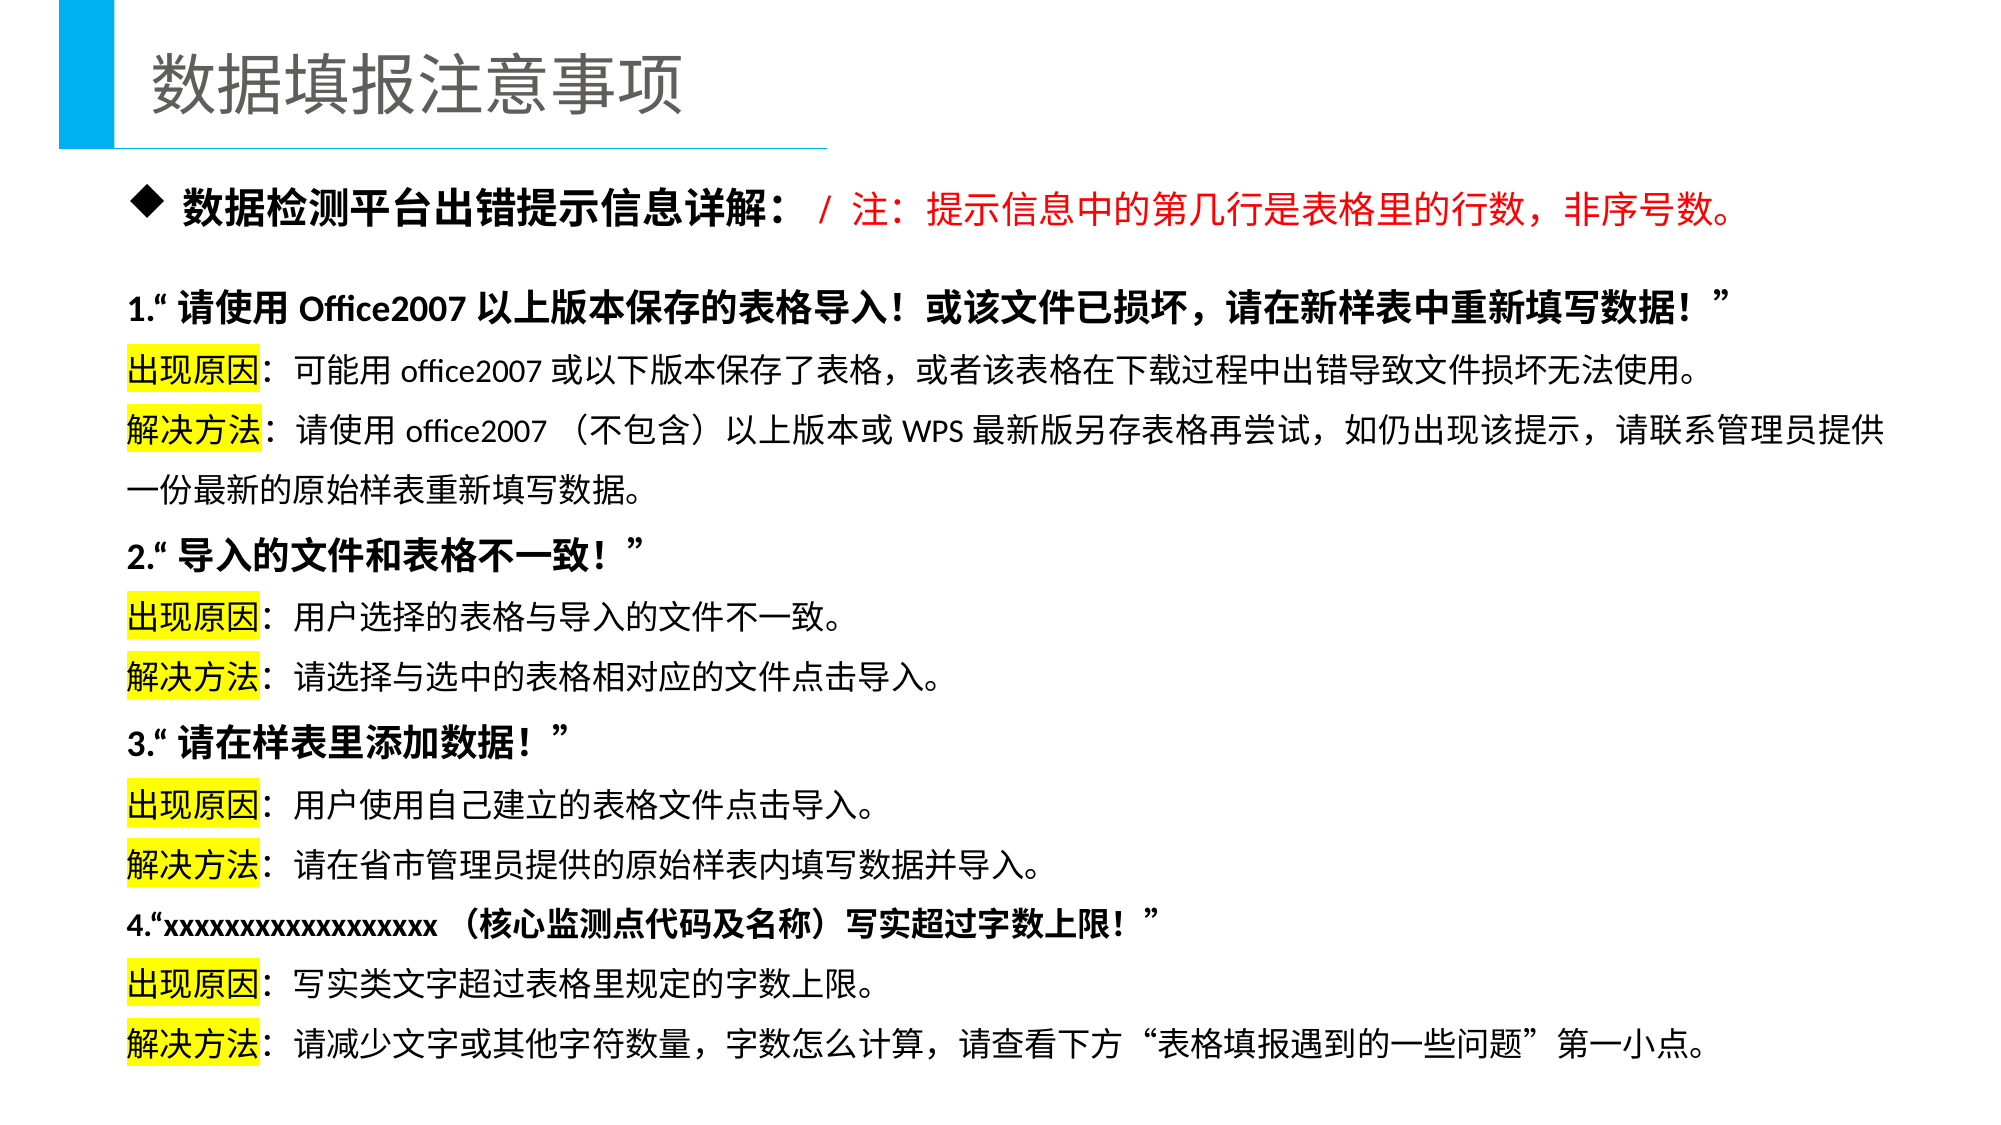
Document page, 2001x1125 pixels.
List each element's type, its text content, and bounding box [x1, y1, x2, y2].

text_box 数据检测平台出错提示信息详解：/ 注：提示信息中的第几行是表格里的行数，非序号数。 1.“请使用Office2007以上版本保存的表格导入！或该文件已损坏，请在新样表中重新填写数据！” 出现原因：可能用office2007或以下版本保存了表格，或者该表格在下载过程中出错导致文件损坏无法使用。 解决方法：请使用office2007（不包含）以上版本或WPS最新版另存表格再尝试，如仍出现该提示，请联系管理员提供一份最新的原始样表重新填写数据。 2.“导入的文件和表格不一致！” 出现原因：用户选择的表格与导入的文件不一致。 解决方法：请选择与选中的表格相对应的文件点击导入。 3.“请在样表里添加数据！” 出现原因：用户使用自己建立的表格文件点击导入。 解决方法：请在省市管理员提供的原始样表内填写数据并导入。 4.“xxxxxxxxxxxxxxxxxx（核心监测点代码及名称）写实超过字数上限！” 出现原因：写实类文字超过表格里规定的字数上限。 解决方法：请减少文字或其他字符数量，字数怎么计算，请查看下方“表格填报遇到的一些问题”第一小点。 [111, 149, 1901, 1071]
text_box 数据填报注意事项 [135, 35, 1169, 131]
